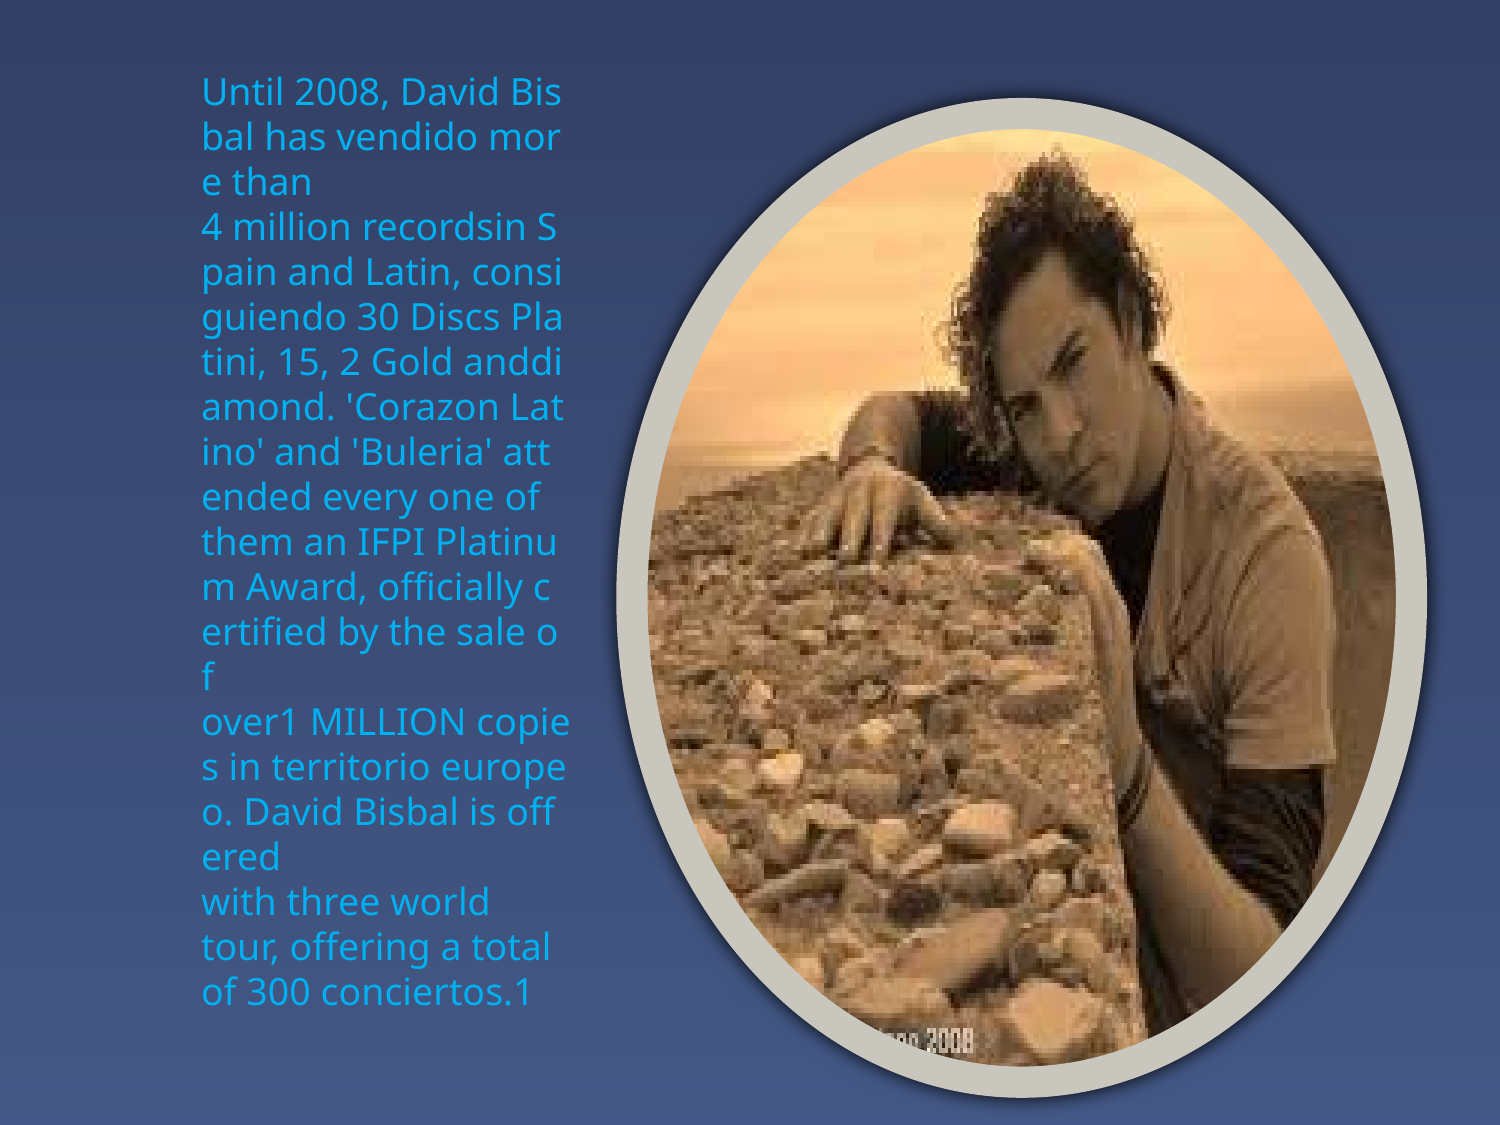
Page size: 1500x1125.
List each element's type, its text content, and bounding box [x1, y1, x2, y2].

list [631, 113, 1412, 1083]
list Until 2008, David Bisbal has vendido more than 4 million recordsin Spain and Latin, consiguiendo 30 Discs Platini, 15, 2 Gold anddiamond. 'Corazon Latino' and 'Buleria' attended every one of them an IFPI Platinum Award, officially certified by the sale of over1 MILLION copies in territorio europeo. David Bisbal is offered with three world tour, offering a total of 300 conciertos.1 [186, 60, 587, 1036]
